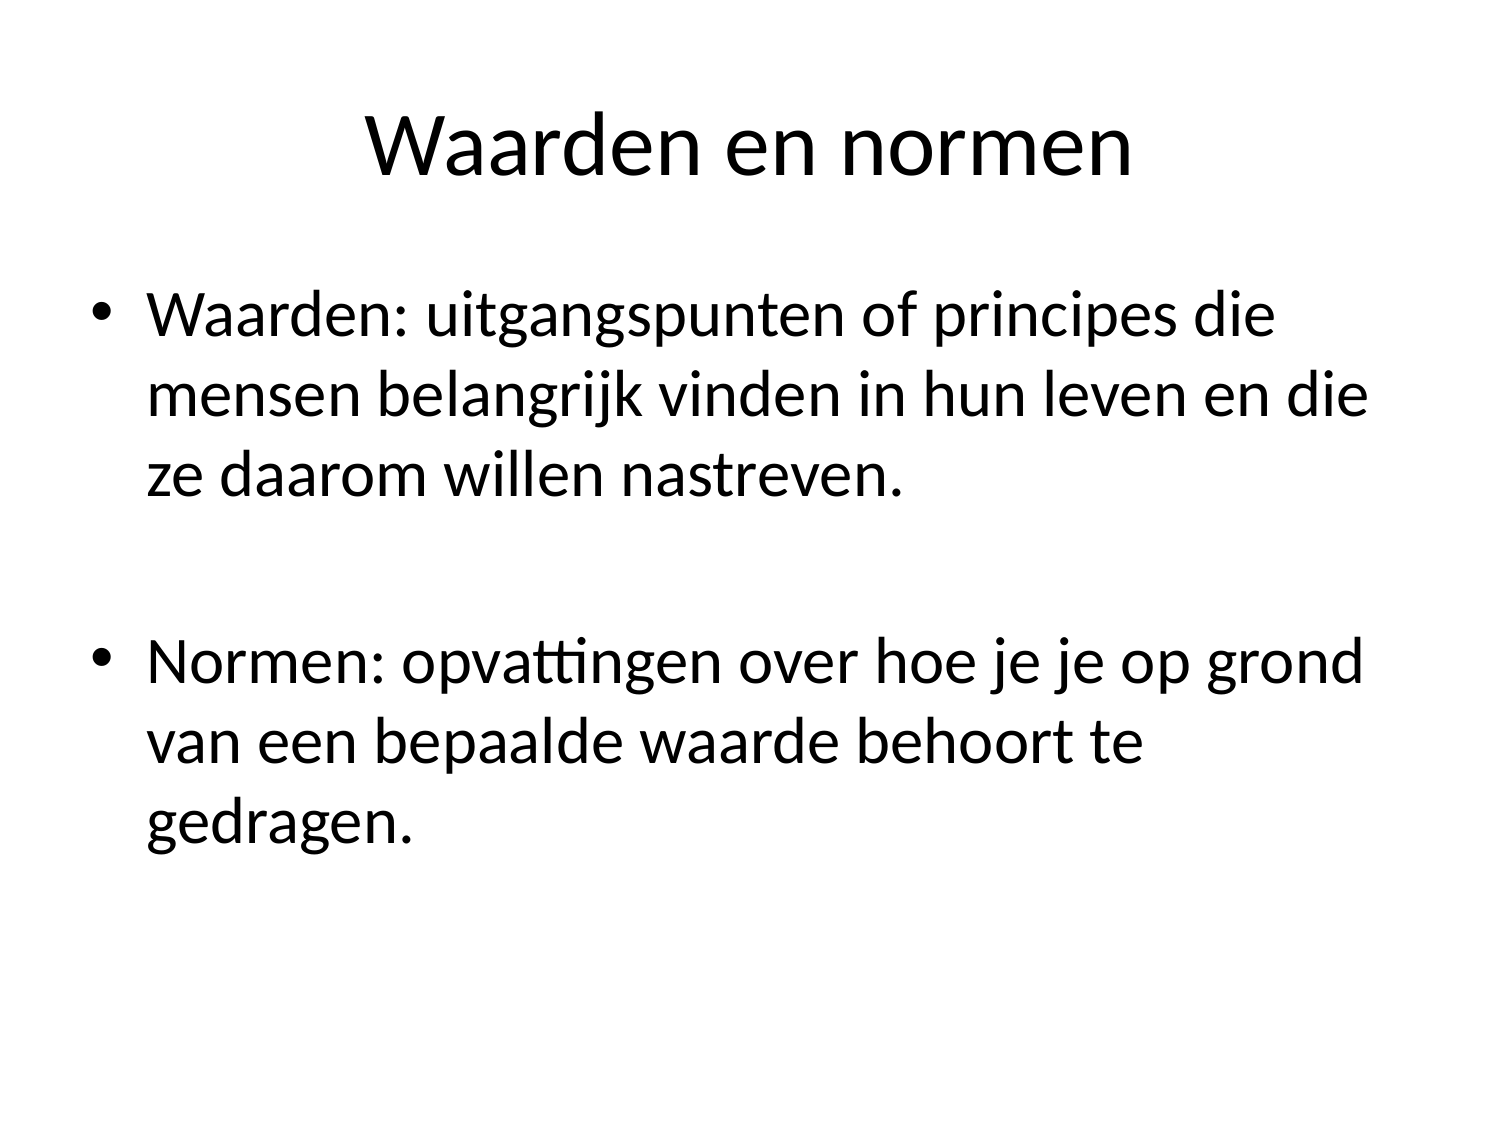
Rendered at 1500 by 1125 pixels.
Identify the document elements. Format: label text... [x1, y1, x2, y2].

list Waarden: uitgangspunten of principes die mensen belangrijk vinden in hun leven en die ze daarom willen nastreven. Normen: opvattingen over hoe je je op grond van een bepaalde waarde behoort te gedragen. [75, 262, 1425, 1005]
title Waarden en normen [75, 45, 1425, 233]
